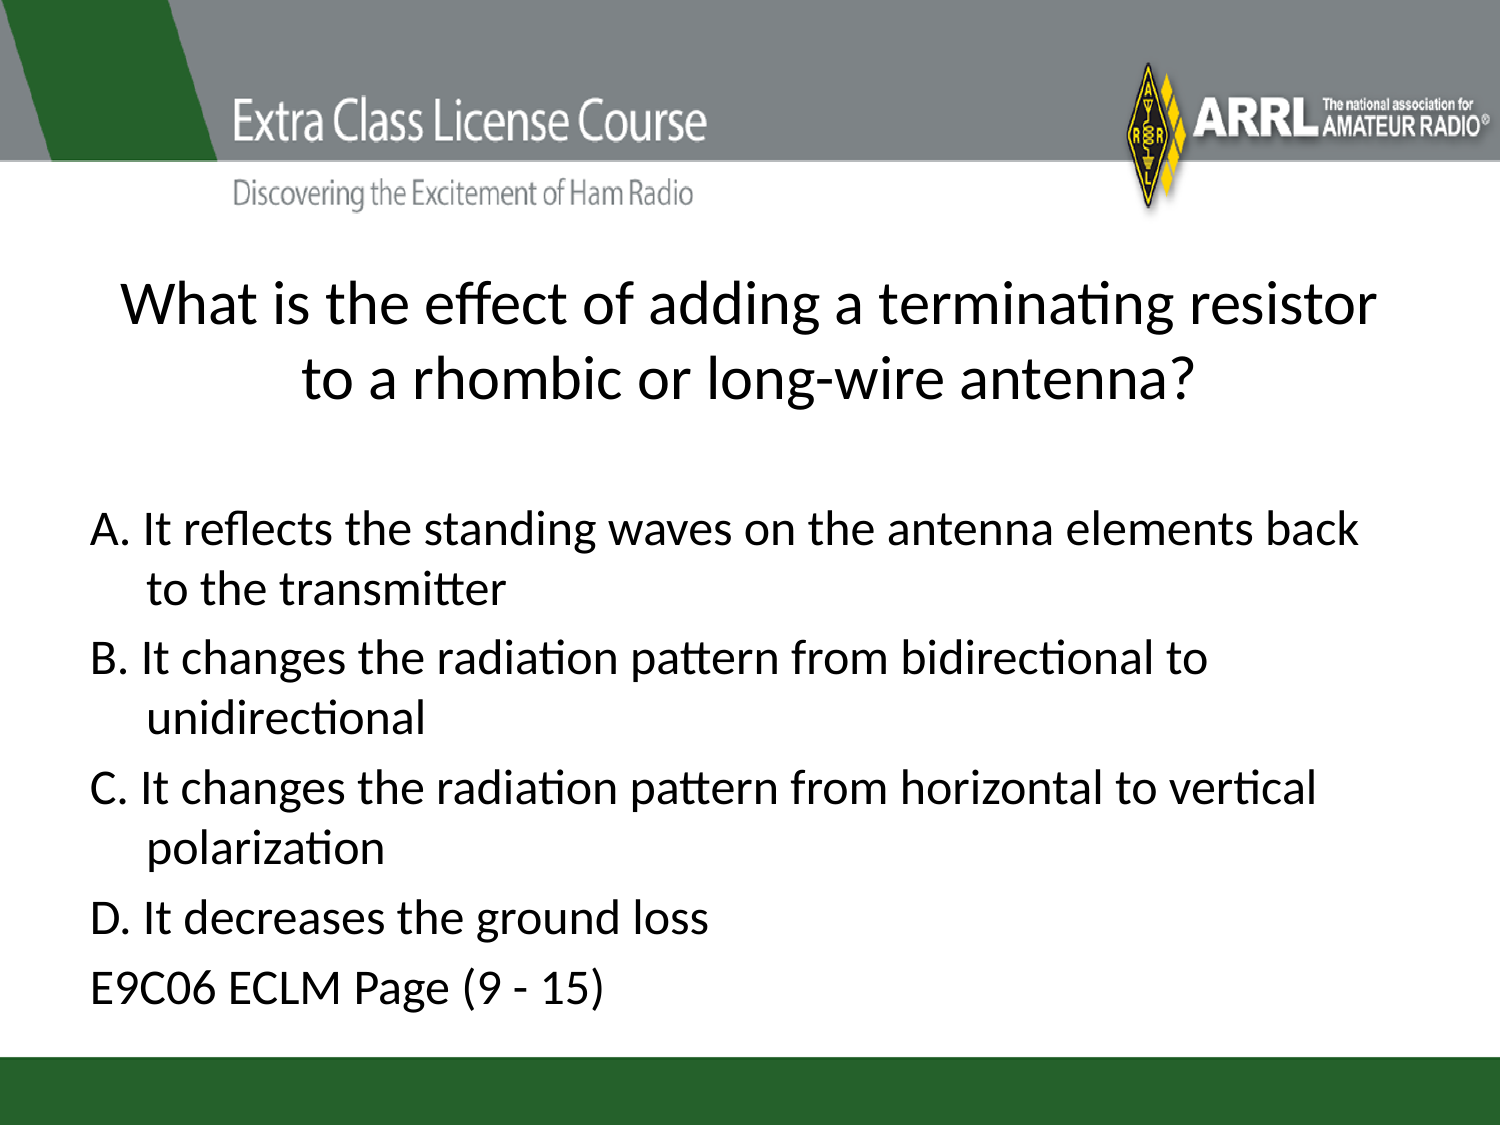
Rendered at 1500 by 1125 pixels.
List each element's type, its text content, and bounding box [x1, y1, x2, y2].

list A. It reflects the standing waves on the antenna elements back to the transmitter B. It changes the radiation pattern from bidirectional to unidirectional C. It changes the radiation pattern from horizontal to vertical polarization D. It decreases the ground loss E9C06 ECLM Page (9 - 15) [75, 487, 1425, 1005]
picture [0, 0, 1500, 1125]
title What is the effect of adding a terminating resistor to a rhombic or long-wire antenna? [75, 254, 1425, 435]
